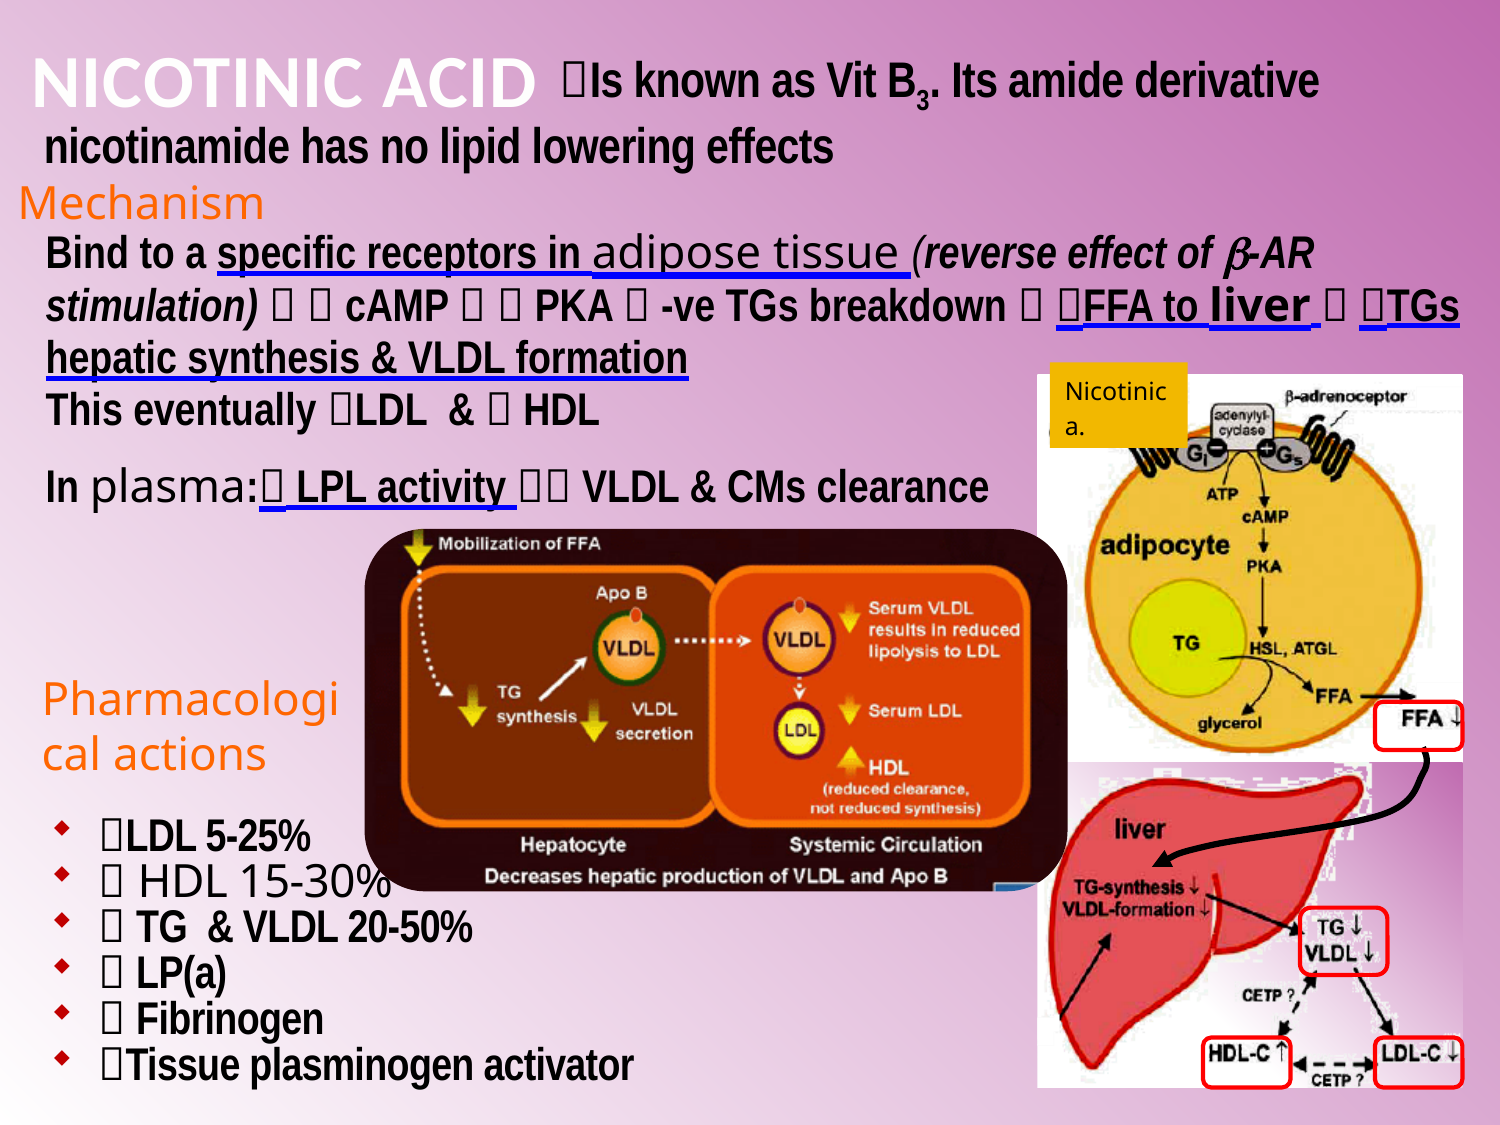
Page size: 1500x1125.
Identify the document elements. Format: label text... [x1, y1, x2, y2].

text_box Mechanism [2, 166, 281, 237]
text_box LDL 5-25%  HDL 15-30%  TG & VLDL 20-50%  LP(a)  Fibrinogen Tissue plasminogen activator [37, 807, 888, 1097]
text_box Bind to a specific receptors in adipose tissue (reverse effect of b-AR stimulation)   cAMP   PKA  -ve TGs breakdown  FFA to liver  TGs hepatic synthesis & VLDL formation This eventually LDL &  HDL In plasma: LPL activity  VLDL & CMs clearance [30, 218, 1488, 519]
text_box NICOTINIC ACID [16, 24, 605, 130]
text_box Pharmacological actions [26, 662, 359, 788]
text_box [1037, 362, 1463, 1088]
text_box Is known as Vit B3. Its amide derivative nicotinamide has no lipid lowering effects [29, 49, 1430, 182]
picture [364, 528, 1068, 892]
